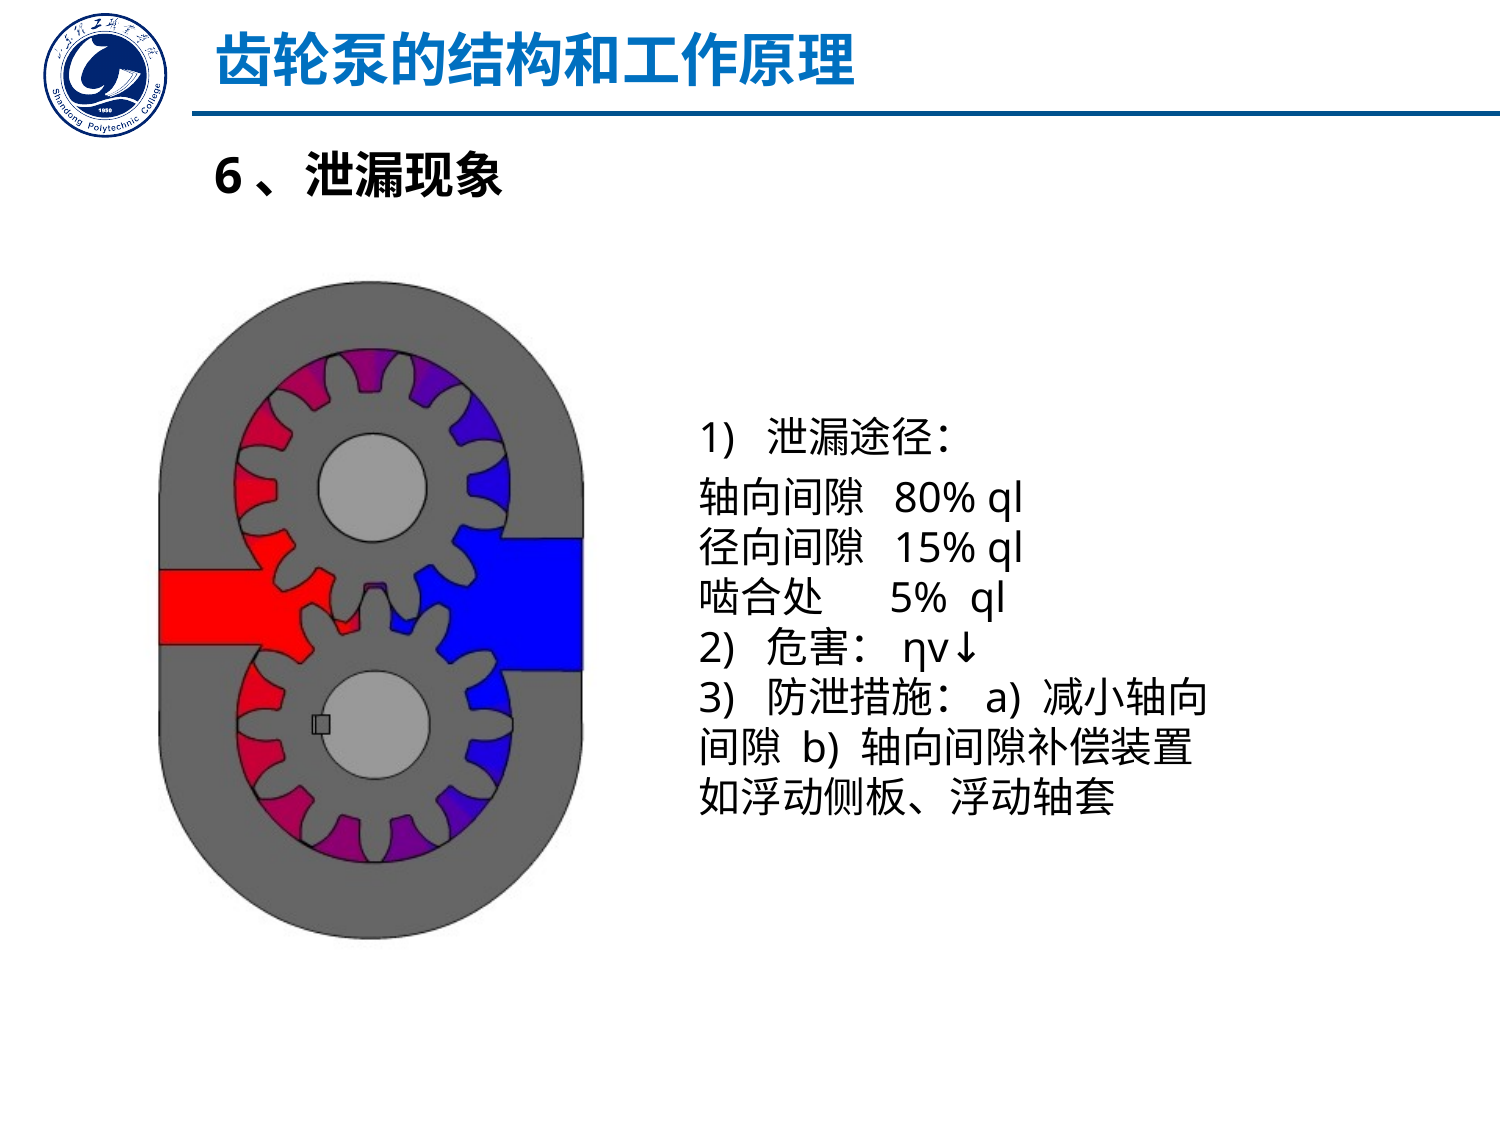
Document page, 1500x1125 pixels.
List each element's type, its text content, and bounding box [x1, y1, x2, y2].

text_box 6、泄漏现象 [199, 136, 1299, 211]
text_box 1) 泄漏途径： 轴向间隙 80% ql 径向间隙 15% ql 啮合处 5% ql 2) 危害：ηv↓ 3) 防泄措施：a) 减小轴向间隙 b) 轴向间隙补偿装置如浮动侧板、浮动轴套 [683, 393, 1230, 889]
picture [43, 7, 174, 138]
text_box 齿轮泵的结构和工作原理 [199, 16, 1477, 102]
picture [96, 211, 651, 993]
